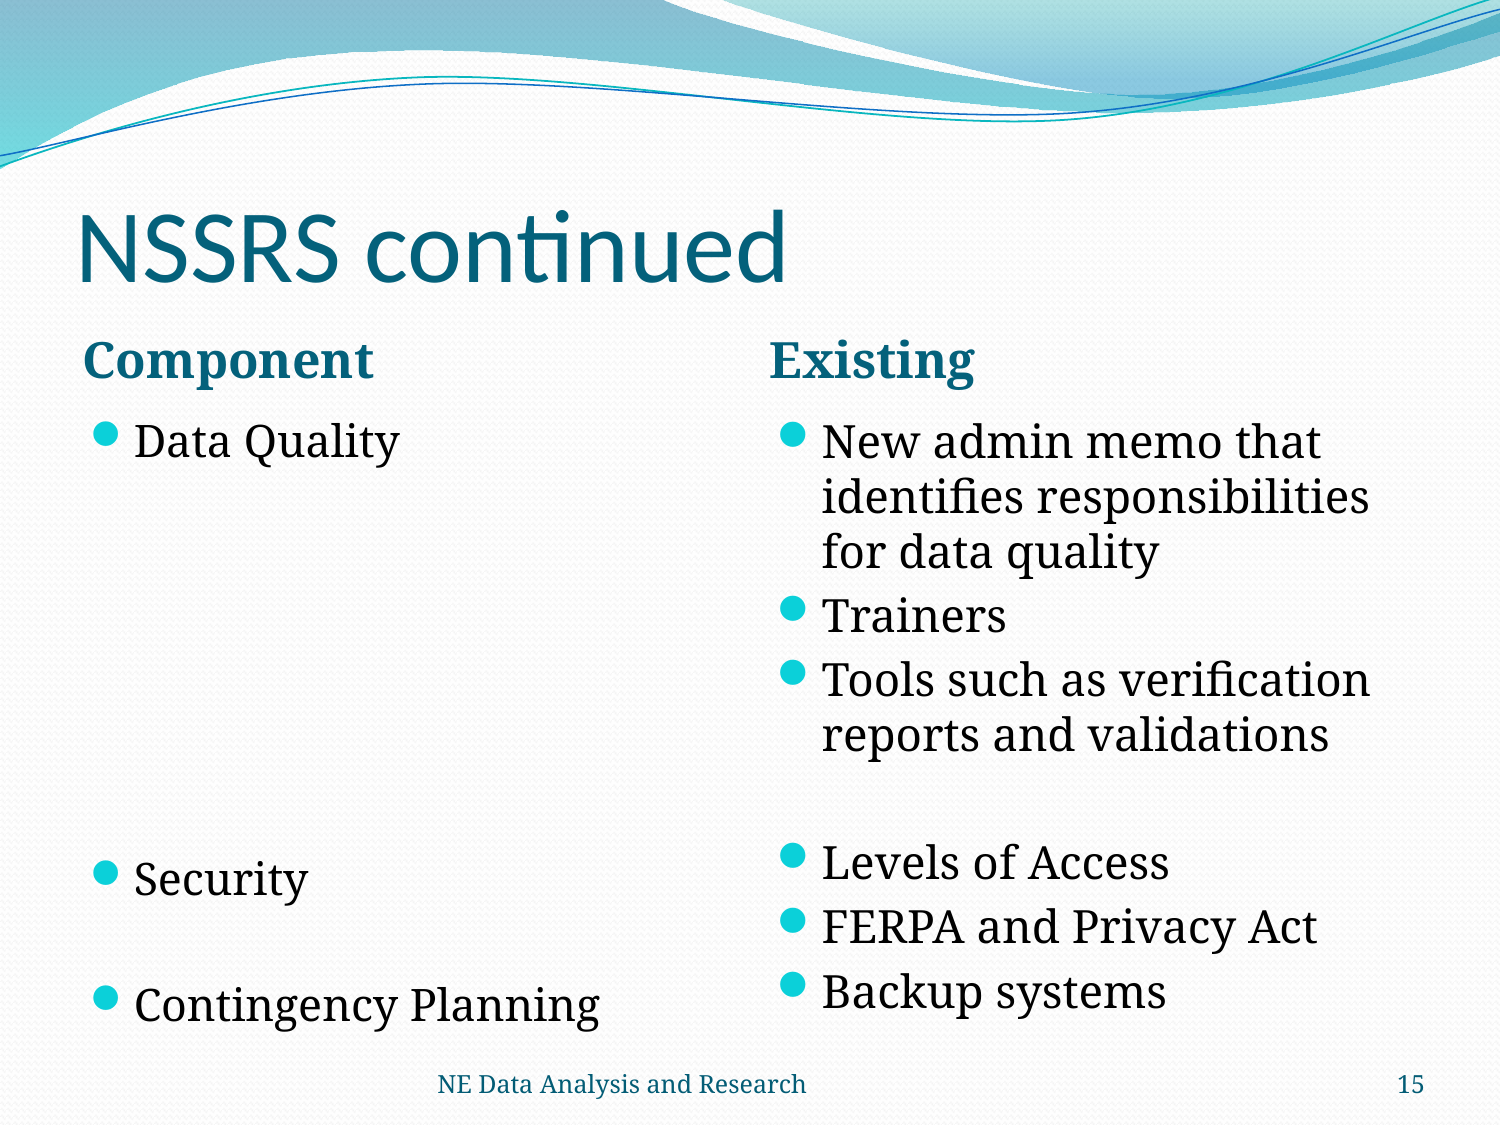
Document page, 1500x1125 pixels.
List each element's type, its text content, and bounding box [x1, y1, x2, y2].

footer NE Data Analysis and Research [437, 1042, 988, 1103]
list Existing [761, 305, 1425, 412]
list Component [75, 304, 738, 412]
slide_number 15 [1299, 1042, 1425, 1103]
list Data Quality Security Contingency Planning [75, 412, 738, 1044]
title NSSRS continued [75, 115, 1425, 303]
list New admin memo that identifies responsibilities for data quality Trainers Tools such as verification reports and validations Levels of Access FERPA and Privacy Act Backup systems [761, 412, 1425, 1044]
